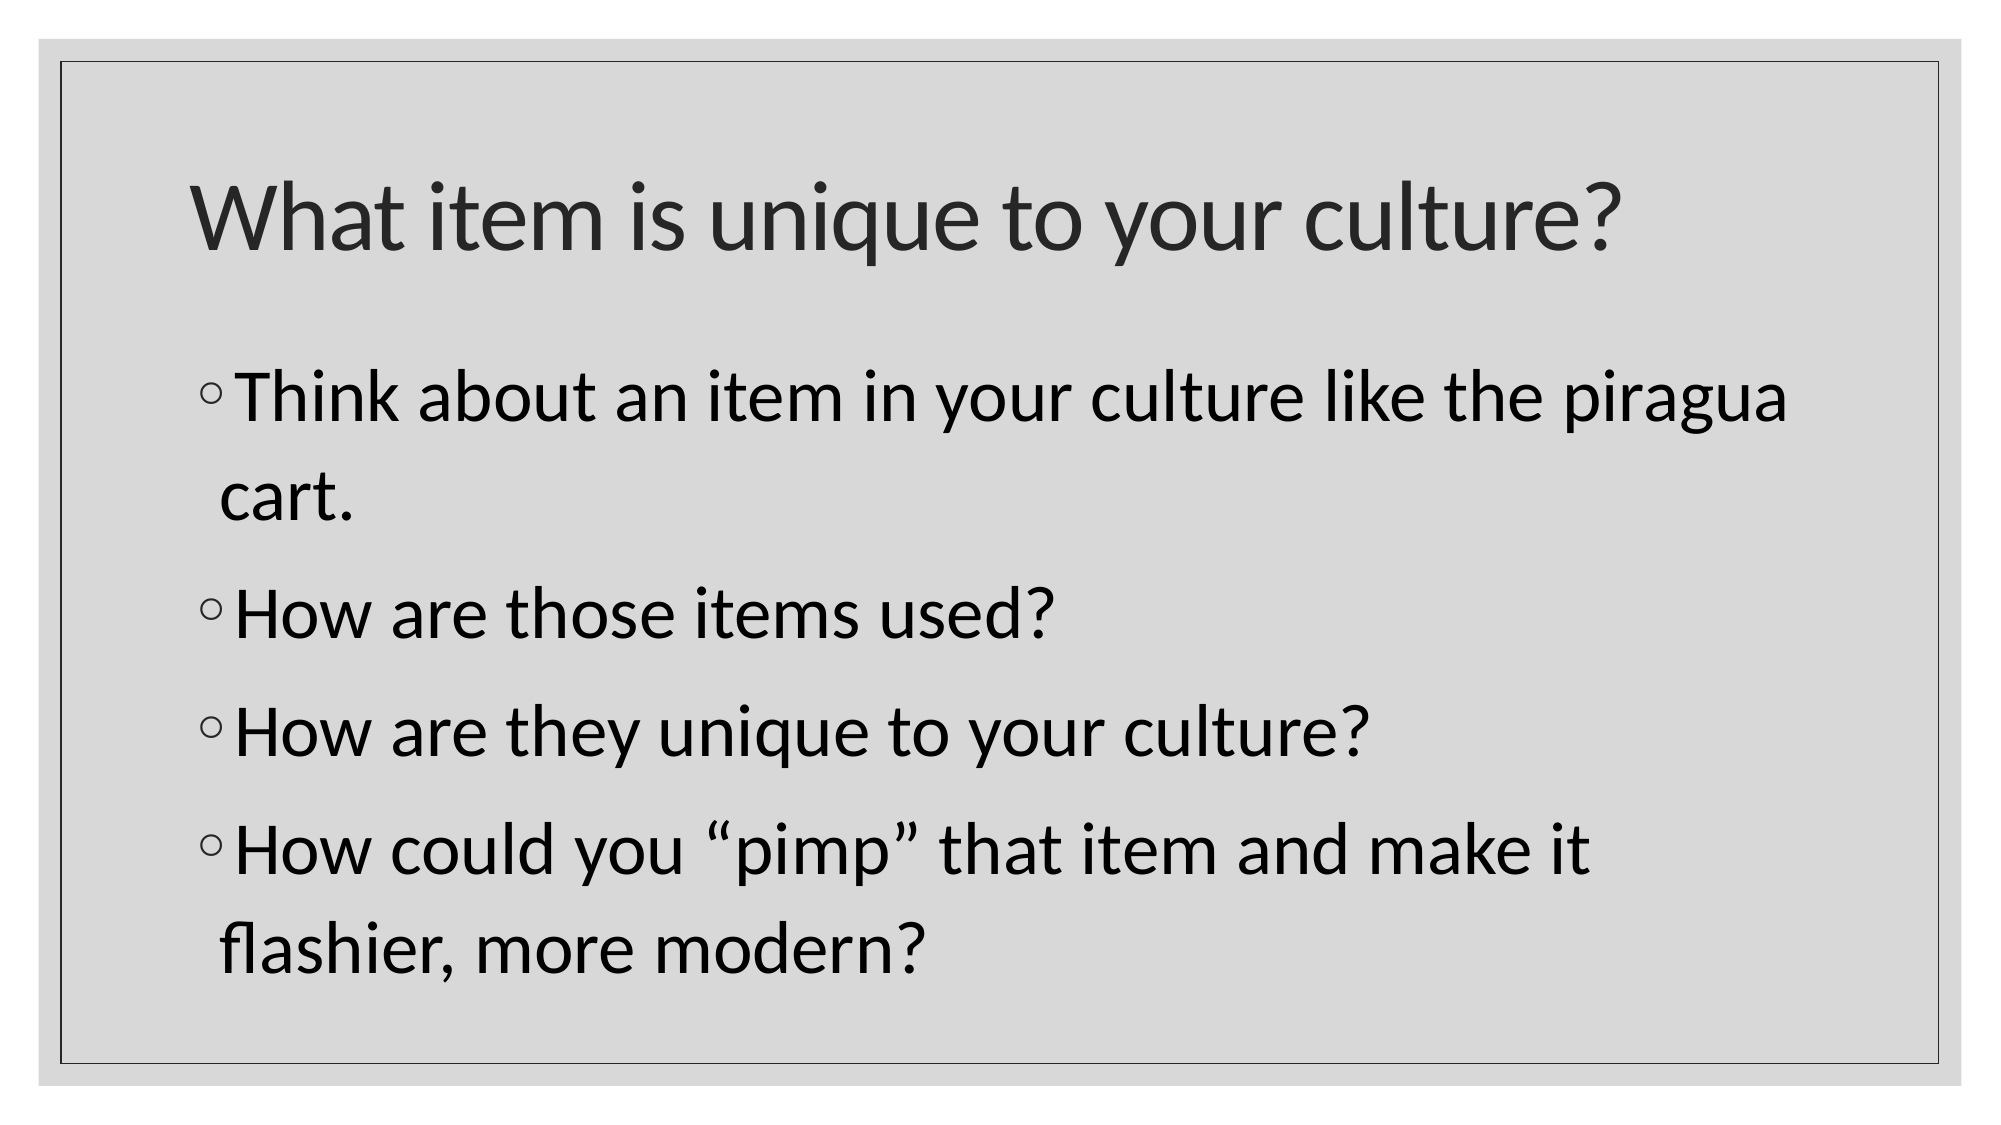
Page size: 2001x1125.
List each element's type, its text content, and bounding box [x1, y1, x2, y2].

list Think about an item in your culture like the piragua cart. How are those items used? How are they unique to your culture? How could you “pimp” that item and make it flashier, more modern? [174, 330, 1825, 883]
title What item is unique to your culture? [174, 105, 1825, 330]
